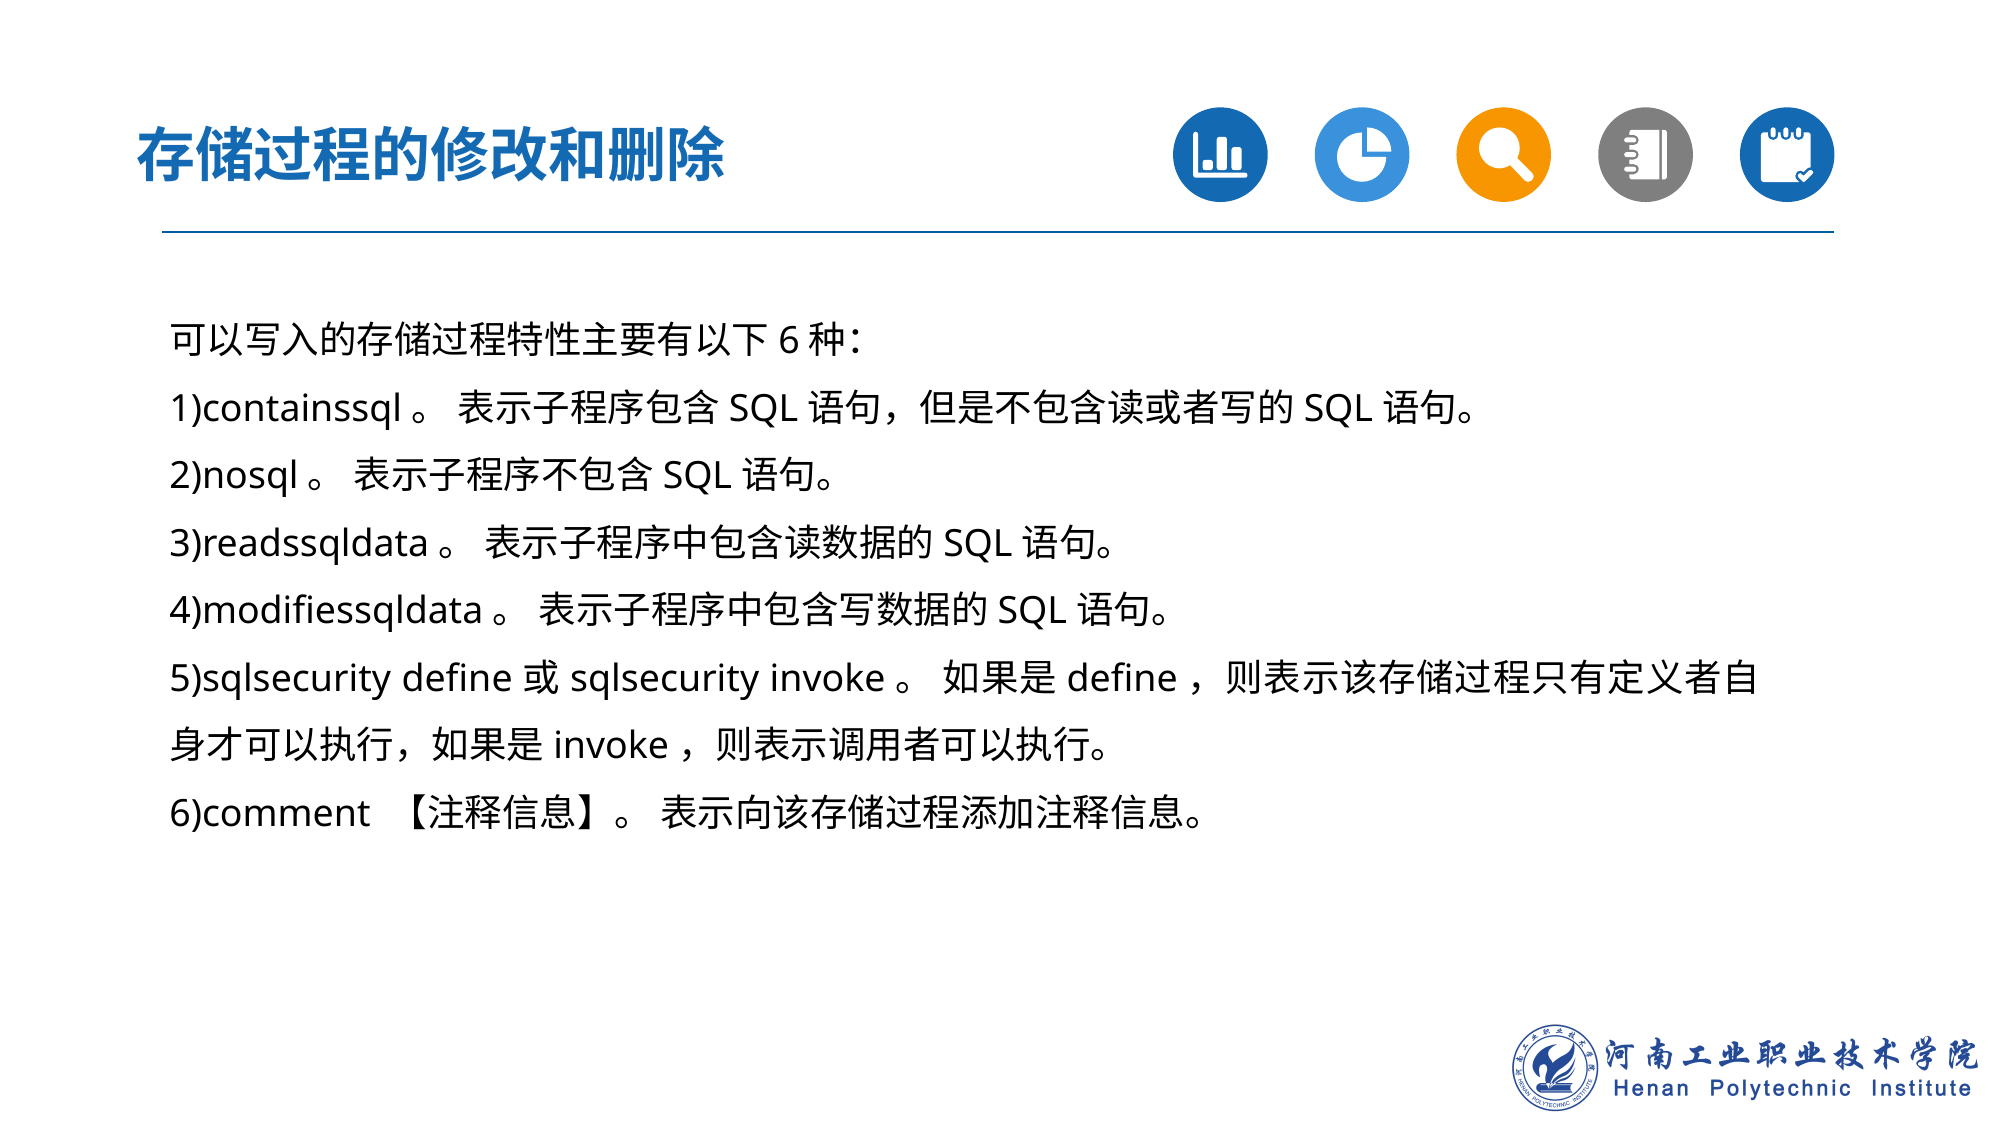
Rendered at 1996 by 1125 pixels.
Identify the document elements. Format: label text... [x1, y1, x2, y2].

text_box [1314, 107, 1410, 203]
text_box 存储过程的修改和删除 [110, 93, 752, 203]
picture [1493, 1020, 1984, 1118]
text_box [1172, 107, 1268, 203]
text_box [1598, 107, 1694, 203]
text_box 可以写入的存储过程特性主要有以下6种： 1)containssql。 表示子程序包含SQL语句，但是不包含读或者写的SQL语句。 2)nosql。 表示子程序不包含SQL语句。 3)readssqldata。 表示子程序中包含读数据的SQL语句。 4)modifiessqldata。 表示子程序中包含写数据的SQL语句。 5)sqlsecurity define或sqlsecurity invoke。 如果是define，则表示该存储过程只有定义者自身才可以执行，如果是invoke，则表示调用者可以执行。 6)comment 【注释信息】。 表示向该存储过程添加注释信息。 [149, 283, 1780, 1064]
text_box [1739, 107, 1835, 203]
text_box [1456, 107, 1552, 203]
